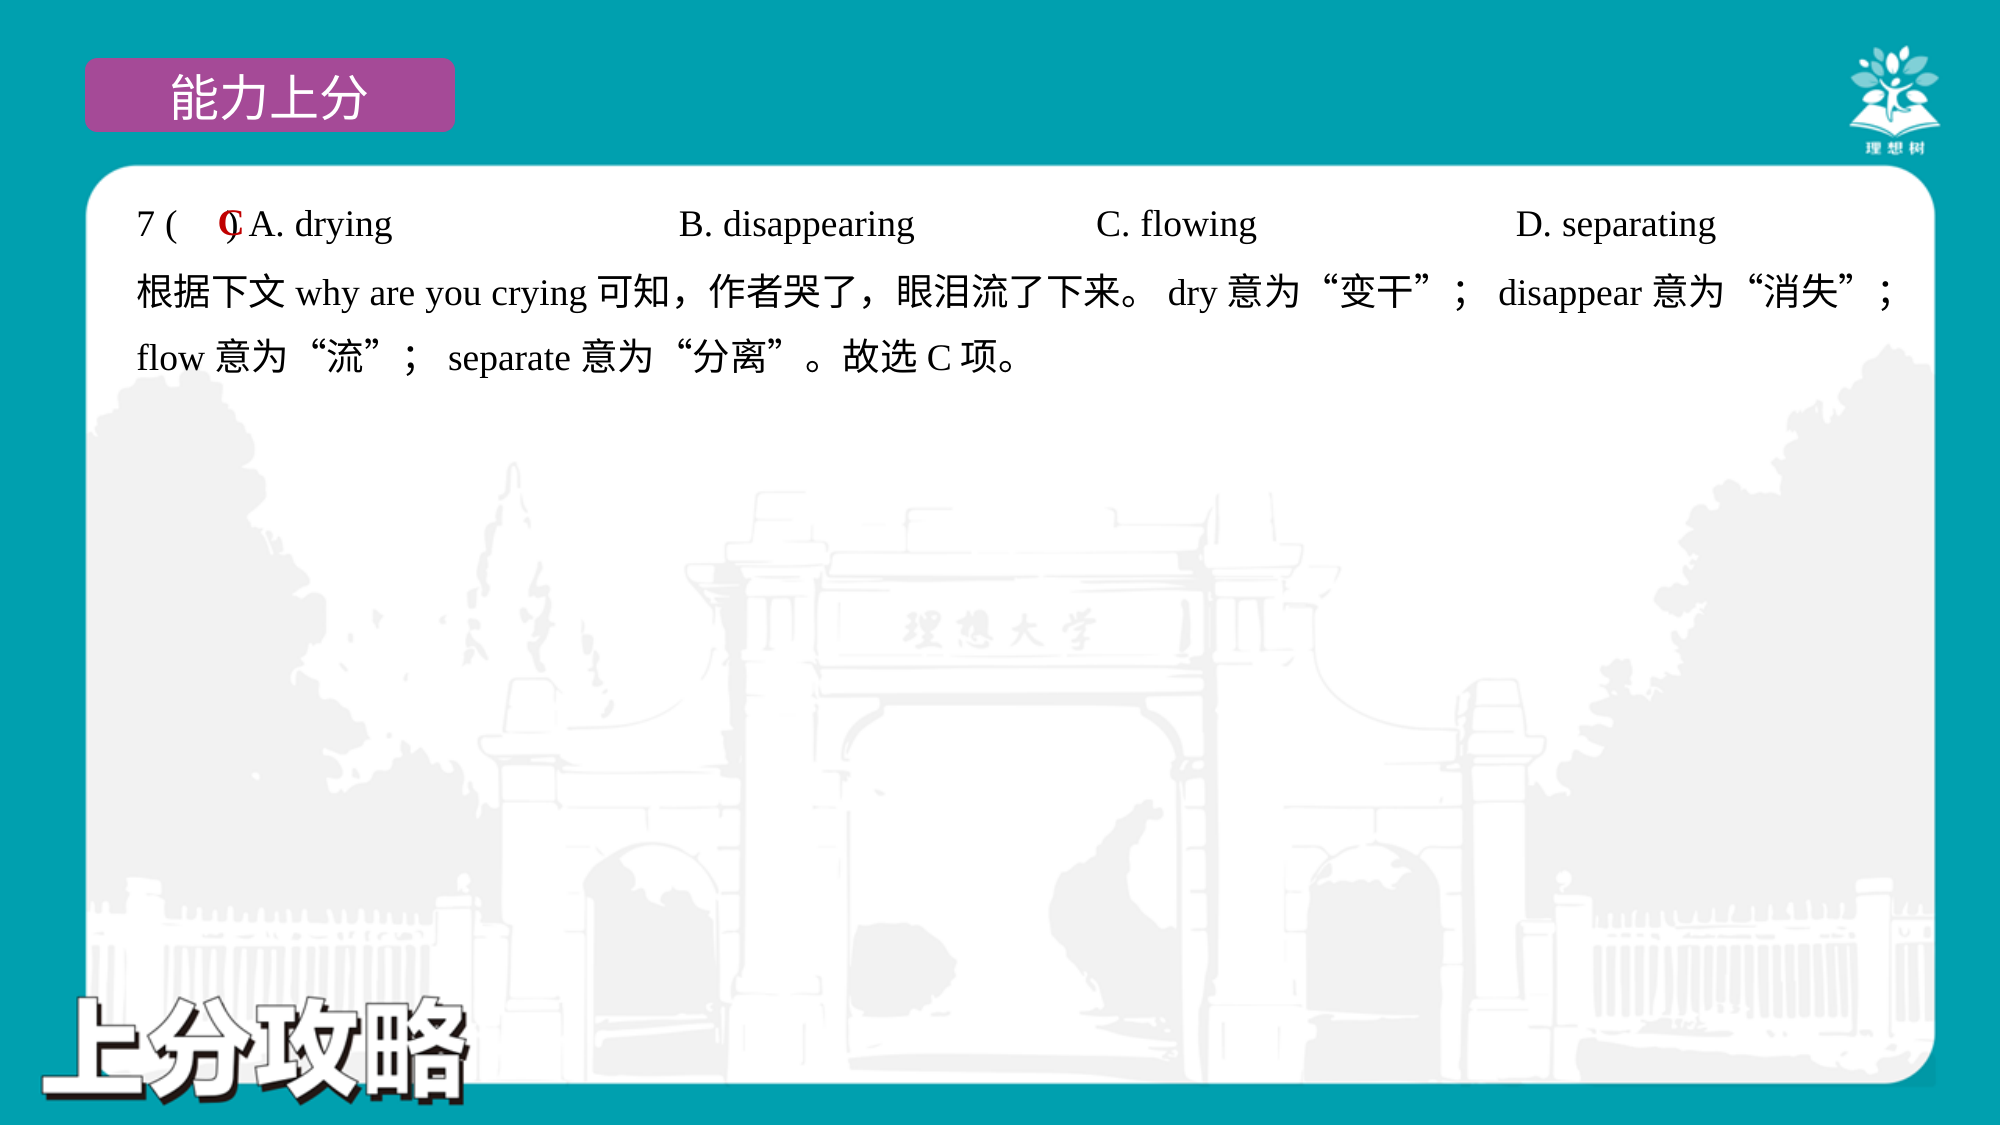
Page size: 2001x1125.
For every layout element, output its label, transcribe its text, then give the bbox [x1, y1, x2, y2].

picture [0, 0, 2000, 1125]
text_box 7 ( ) A. drying B. disappearing C. flowing D. separating [136, 176, 1865, 237]
text_box C [204, 176, 259, 236]
text_box 根据下文why are you crying可知，作者哭了，眼泪流了下来。dry意为“变干”；disappear意为“消失”； flow意为“流”；separate意为“分离”。故选C项。 [136, 244, 1865, 372]
